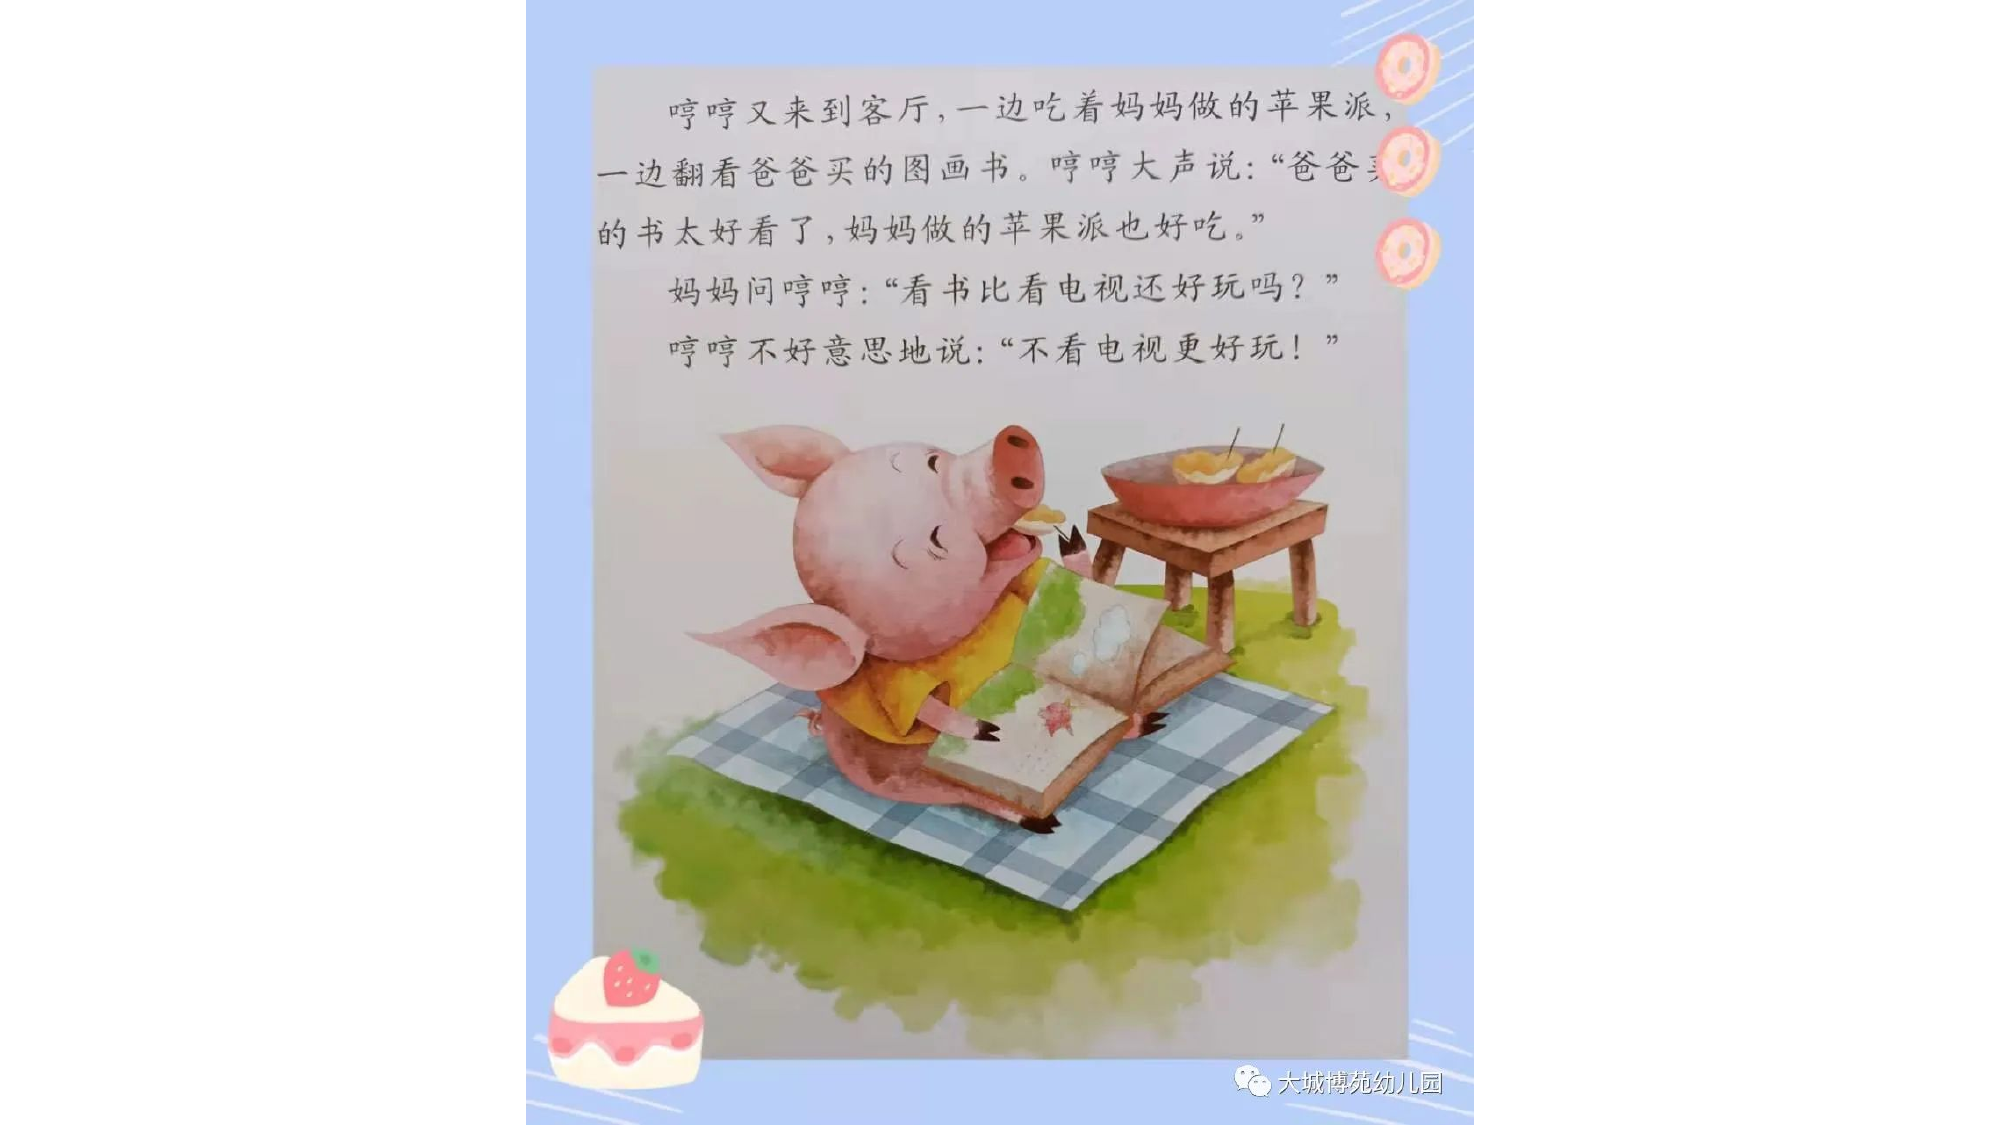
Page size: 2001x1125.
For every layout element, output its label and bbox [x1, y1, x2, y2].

picture [526, 0, 1474, 1125]
